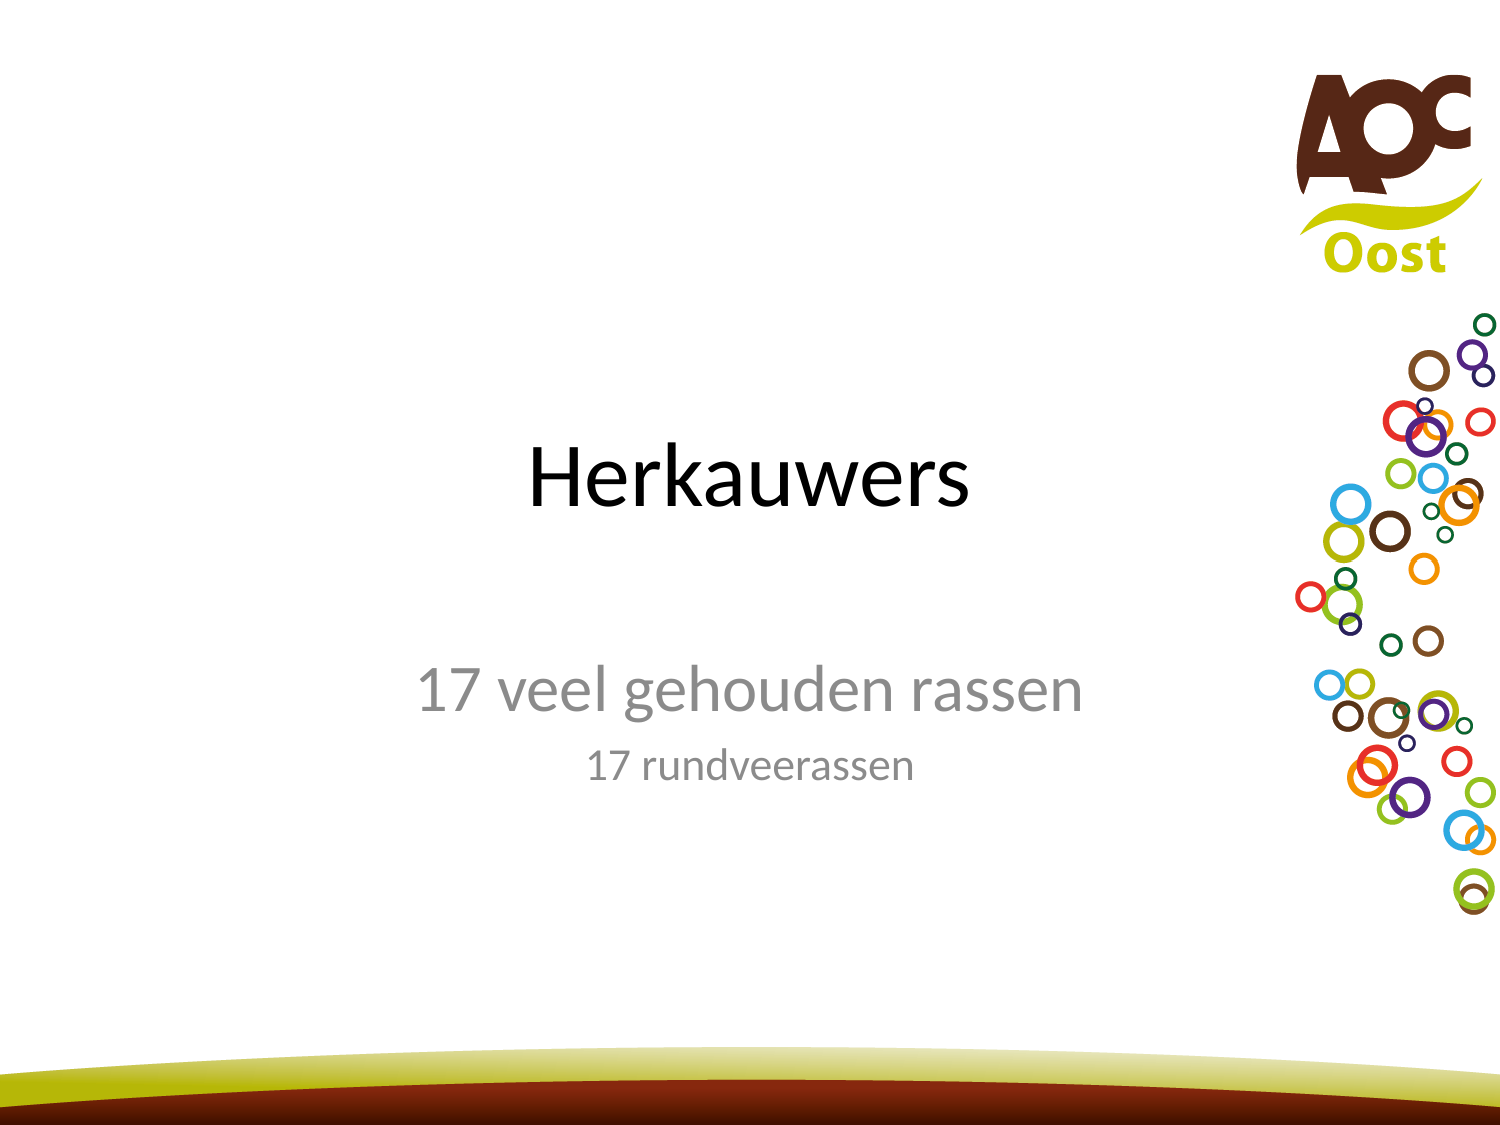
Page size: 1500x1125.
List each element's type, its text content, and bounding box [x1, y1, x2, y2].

subtitle 17 veel gehouden rassen 17 rundveerassen [225, 637, 1275, 925]
title Herkauwers [112, 349, 1388, 591]
picture [0, 0, 1500, 1125]
